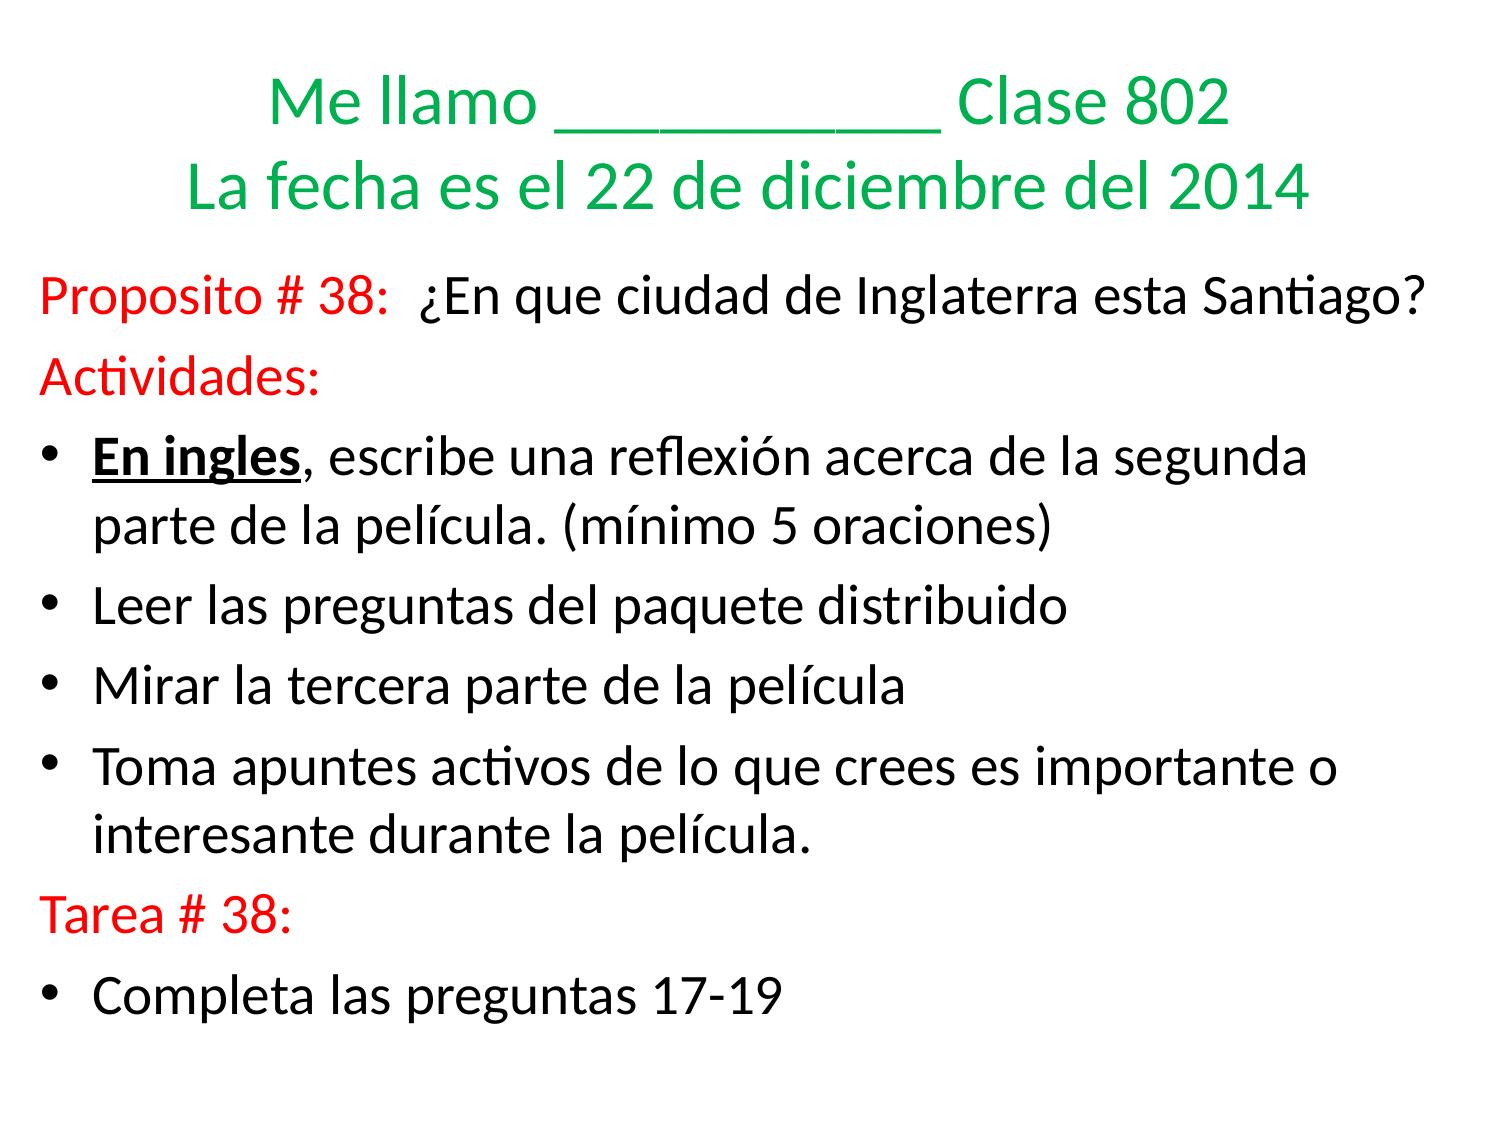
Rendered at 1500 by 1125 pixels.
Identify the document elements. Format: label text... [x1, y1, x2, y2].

title Me llamo ___________ Clase 802 La fecha es el 22 de diciembre del 2014 [37, 45, 1463, 233]
list Proposito # 38: ¿En que ciudad de Inglaterra esta Santiago? Actividades: En ingles, escribe una reflexión acerca de la segunda parte de la película. (mínimo 5 oraciones) Leer las preguntas del paquete distribuido Mirar la tercera parte de la película Toma apuntes activos de lo que crees es importante o interesante durante la película. Tarea # 38: Completa las preguntas 17-19 [24, 249, 1450, 1088]
